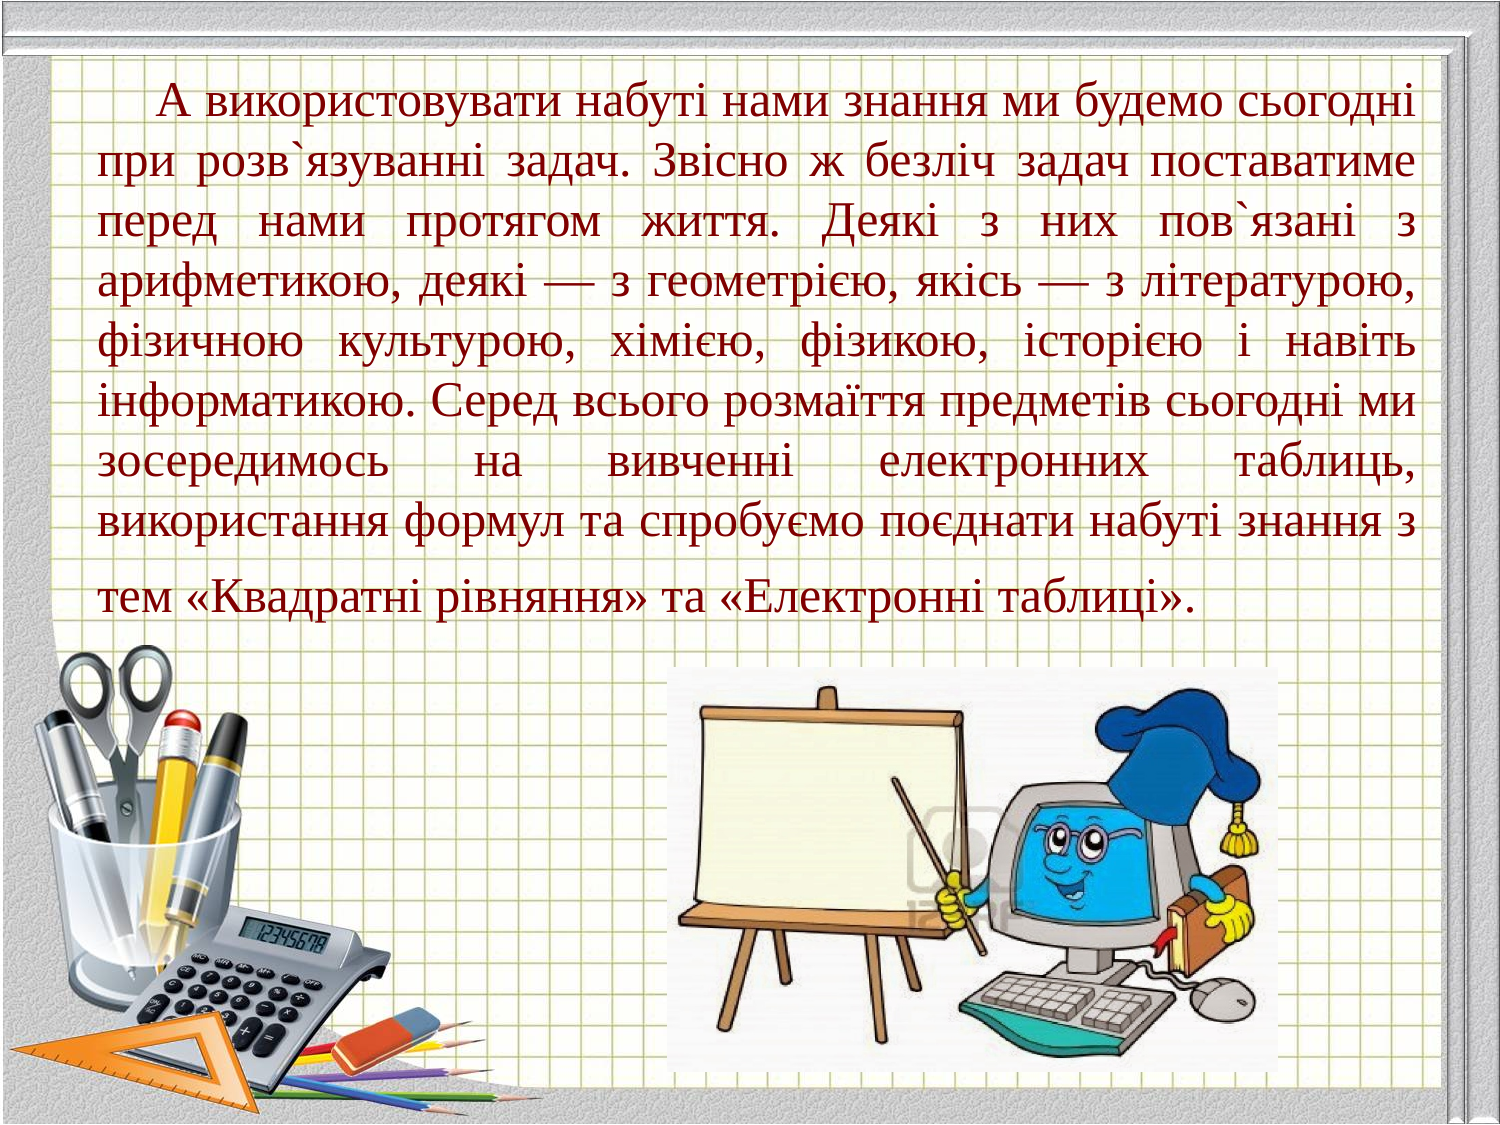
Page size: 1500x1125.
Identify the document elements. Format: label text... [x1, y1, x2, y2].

picture [0, 0, 1500, 1125]
list А використовувати набуті нами знання ми будемо сьогодні при розв`язуванні задач. Звісно ж безліч задач поставатиме перед нами протягом життя. Деякі з них пов`язані з арифметикою, деякі — з геометрією, якісь — з літературою, фізичною культурою, хімією, фізикою, історією і навіть інформатикою. Серед всього розмаїття предметів сьогодні ми зосередимось на вивченні електронних таблиць, використання формул та спробуємо поєднати набуті знання з тем «Квадратні рівняння» та «Електронні таблиці». [81, 58, 1433, 802]
